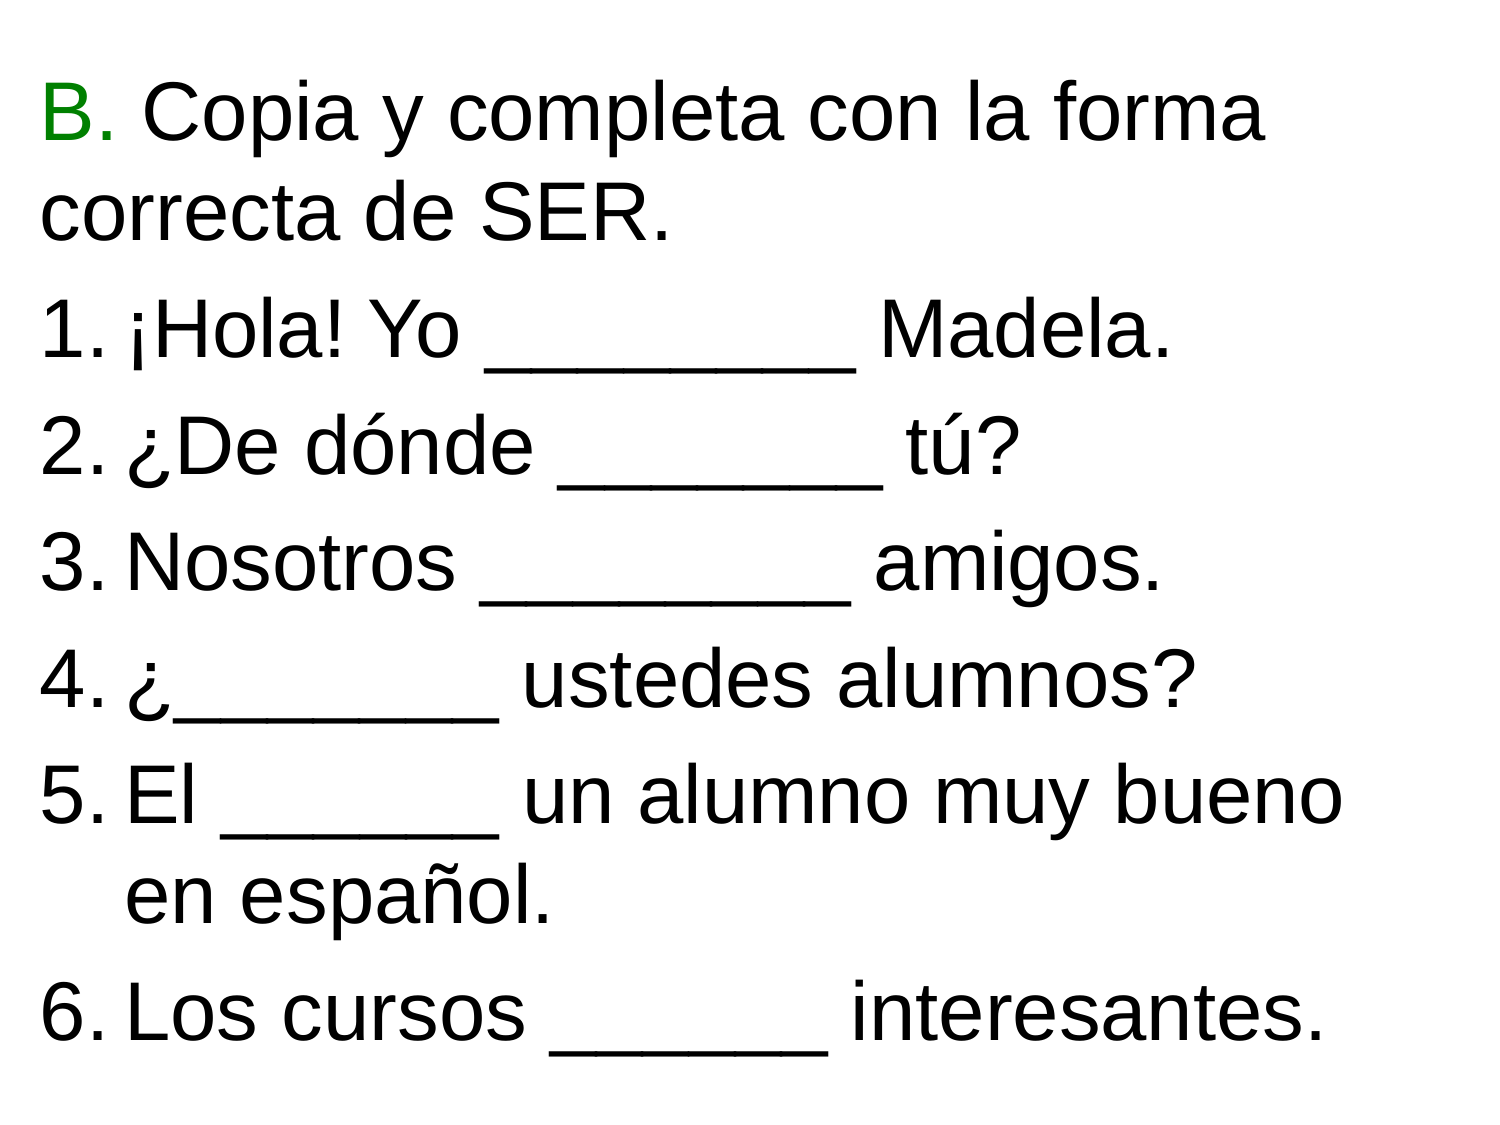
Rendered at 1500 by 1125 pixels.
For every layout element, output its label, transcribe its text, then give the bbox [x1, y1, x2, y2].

list B. Copia y completa con la forma correcta de SER. ¡Hola! Yo ________ Madela. ¿De dónde _______ tú? Nosotros ________ amigos. ¿_______ ustedes alumnos? El ______ un alumno muy bueno en español. Los cursos ______ interesantes. [24, 50, 1475, 1088]
